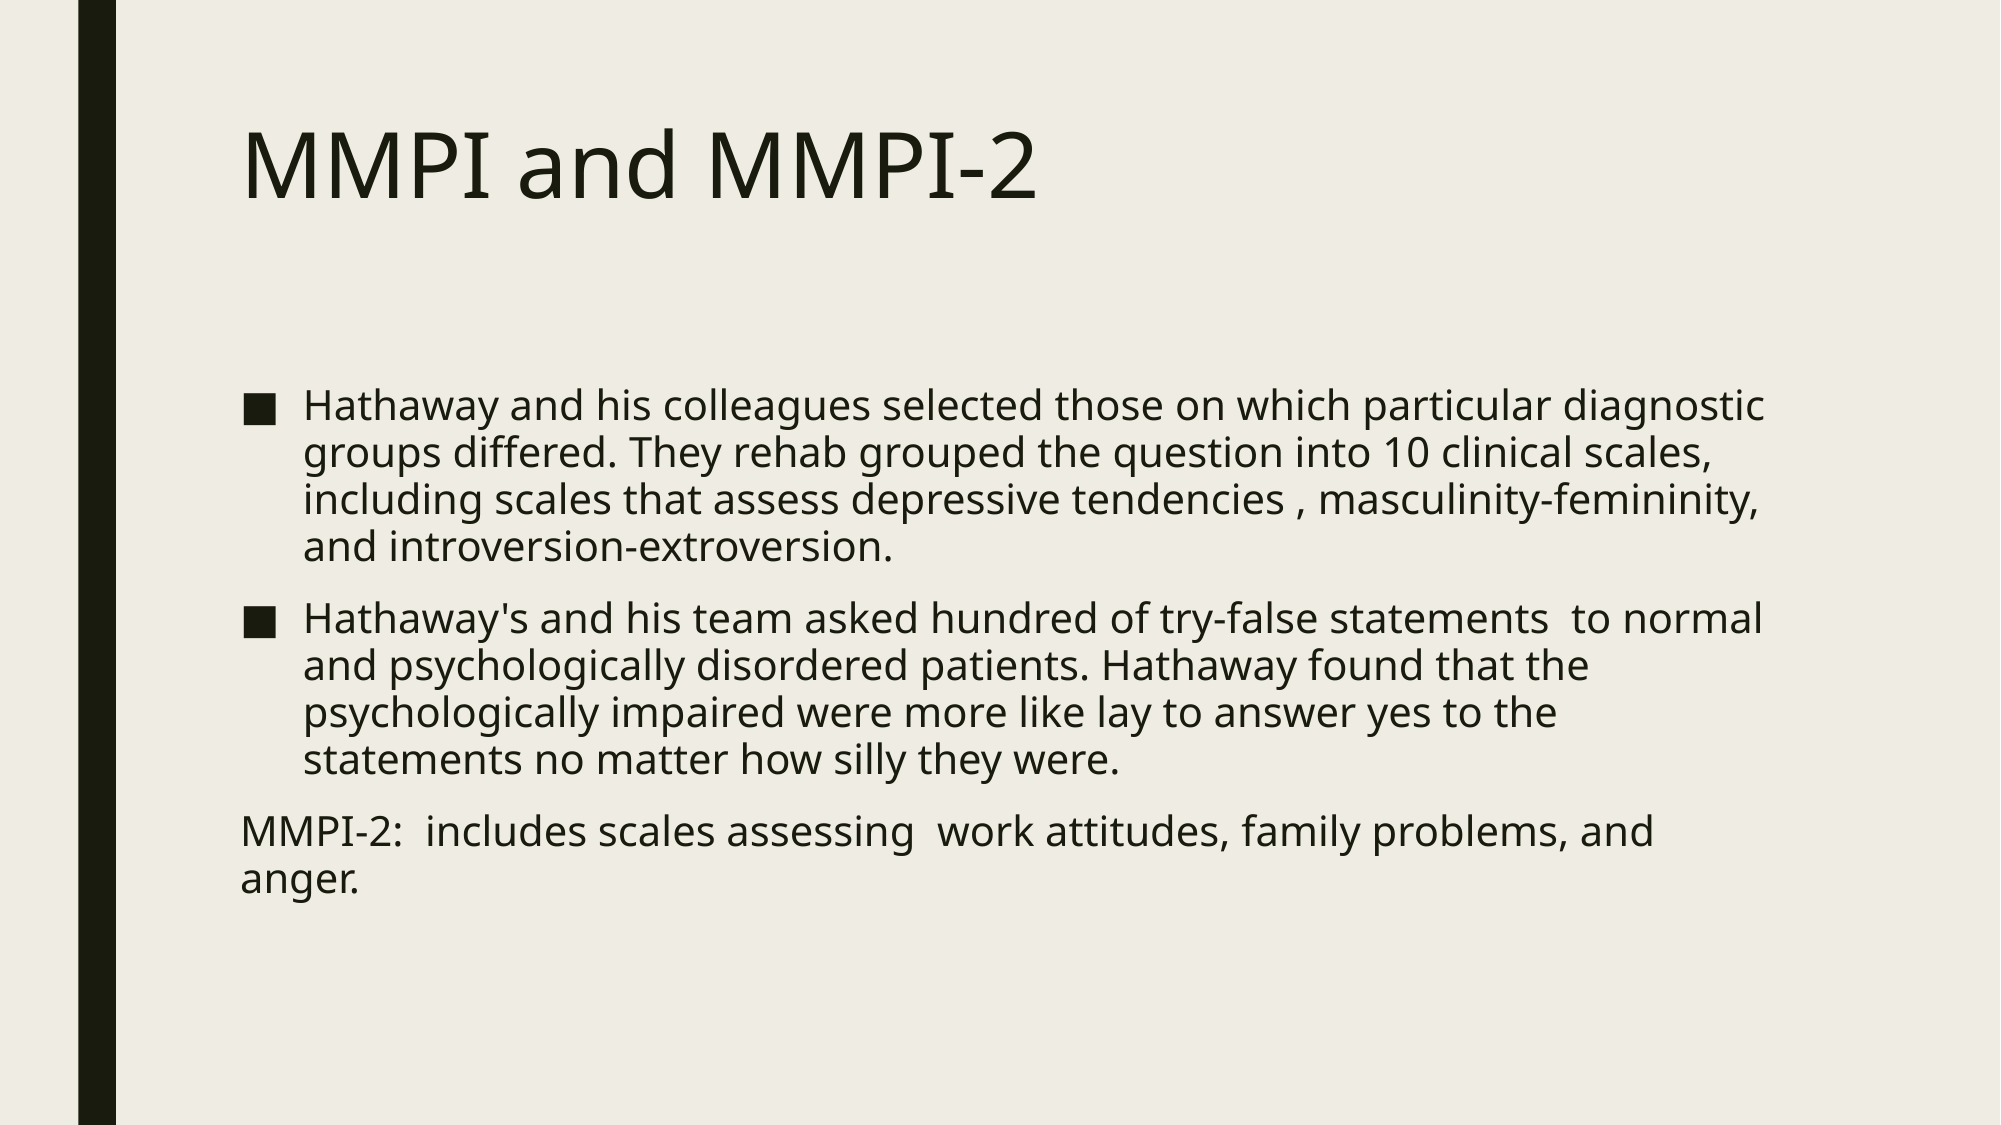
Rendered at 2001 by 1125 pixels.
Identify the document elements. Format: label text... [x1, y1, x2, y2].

title MMPI and MMPI-2 [225, 112, 1800, 357]
list Hathaway and his colleagues selected those on which particular diagnostic groups differed. They rehab grouped the question into 10 clinical scales, including scales that assess depressive tendencies , masculinity-femininity, and introversion-extroversion. Hathaway's and his team asked hundred of try-false statements to normal and psychologically disordered patients. Hathaway found that the psychologically impaired were more like lay to answer yes to the statements no matter how silly they were. MMPI-2: includes scales assessing work attitudes, family problems, and anger. [225, 375, 1800, 963]
